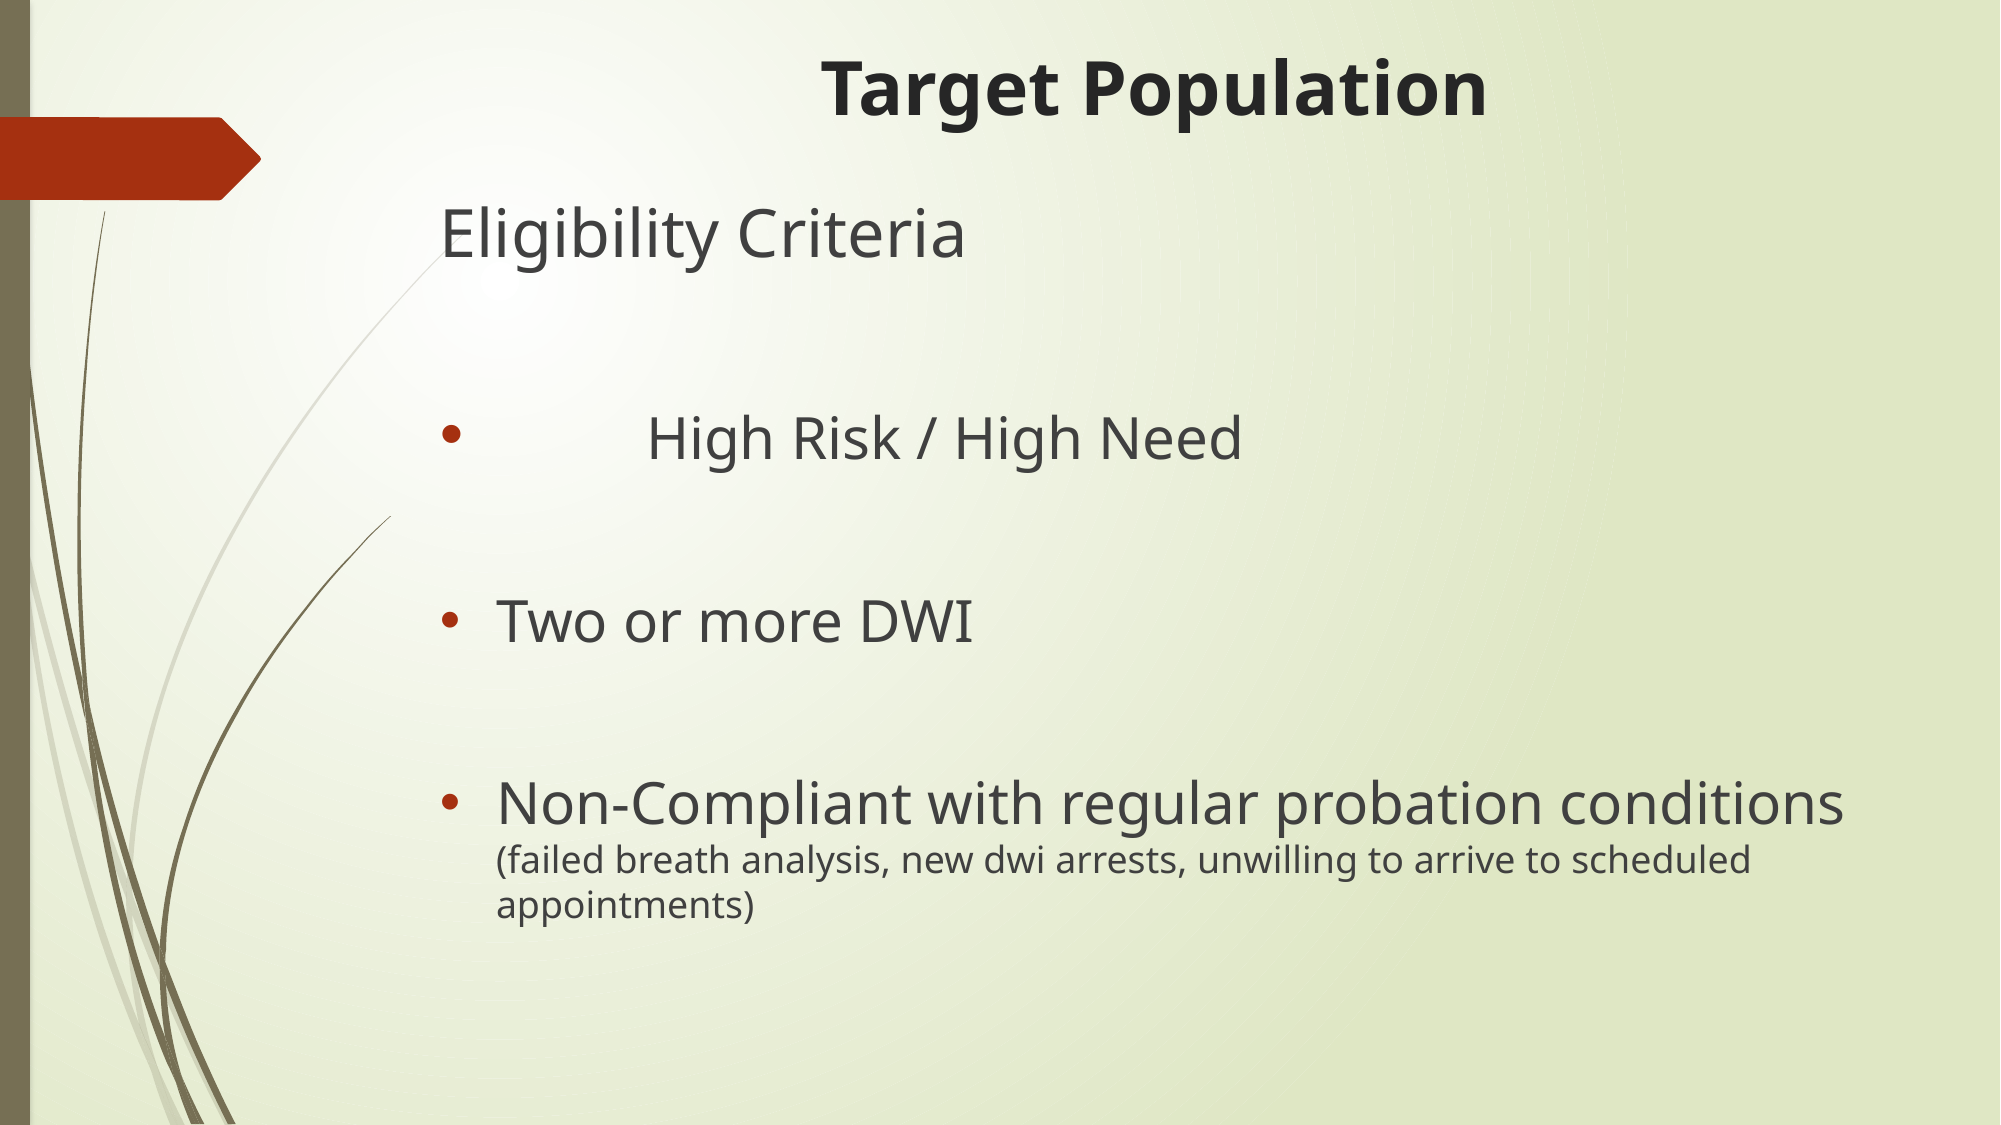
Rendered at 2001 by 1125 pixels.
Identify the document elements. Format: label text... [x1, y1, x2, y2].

title Target Population [424, 32, 1887, 183]
list Eligibility Criteria High Risk / High Need Two or more DWI Non-Compliant with regular probation conditions (failed breath analysis, new dwi arrests, unwilling to arrive to scheduled appointments) [424, 183, 1888, 1097]
